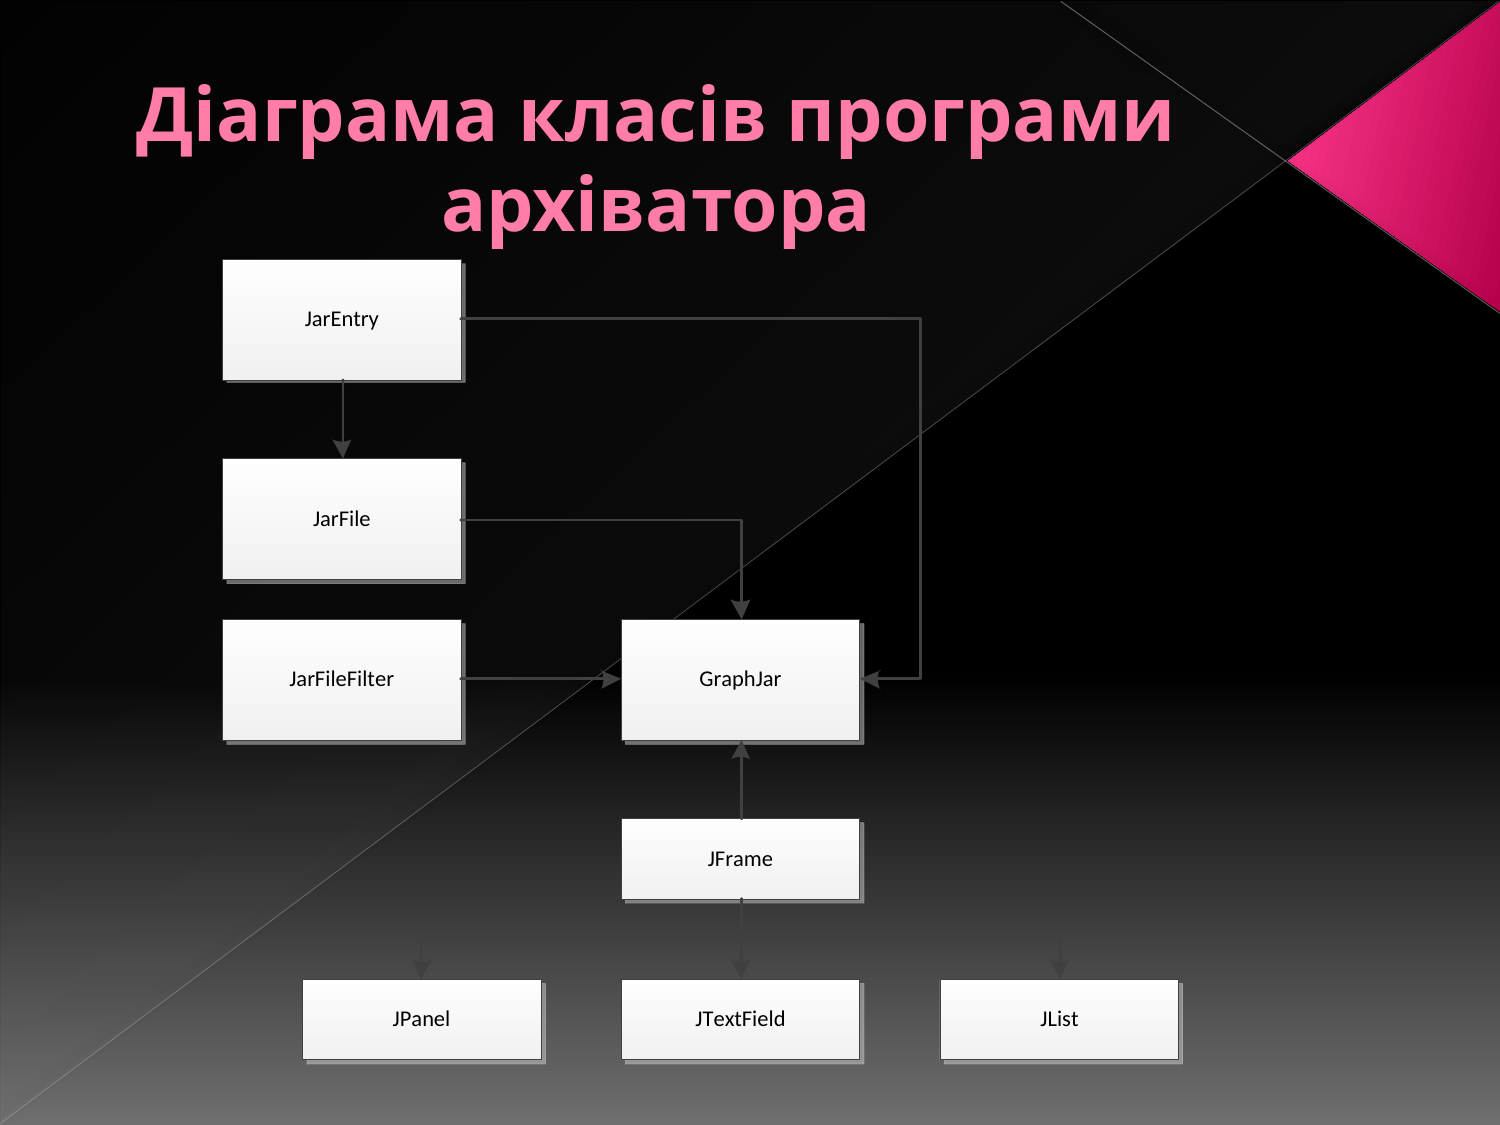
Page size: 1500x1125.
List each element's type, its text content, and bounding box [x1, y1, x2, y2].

title Діаграма класів програми архіватора [62, 44, 1250, 268]
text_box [218, 255, 1188, 1068]
